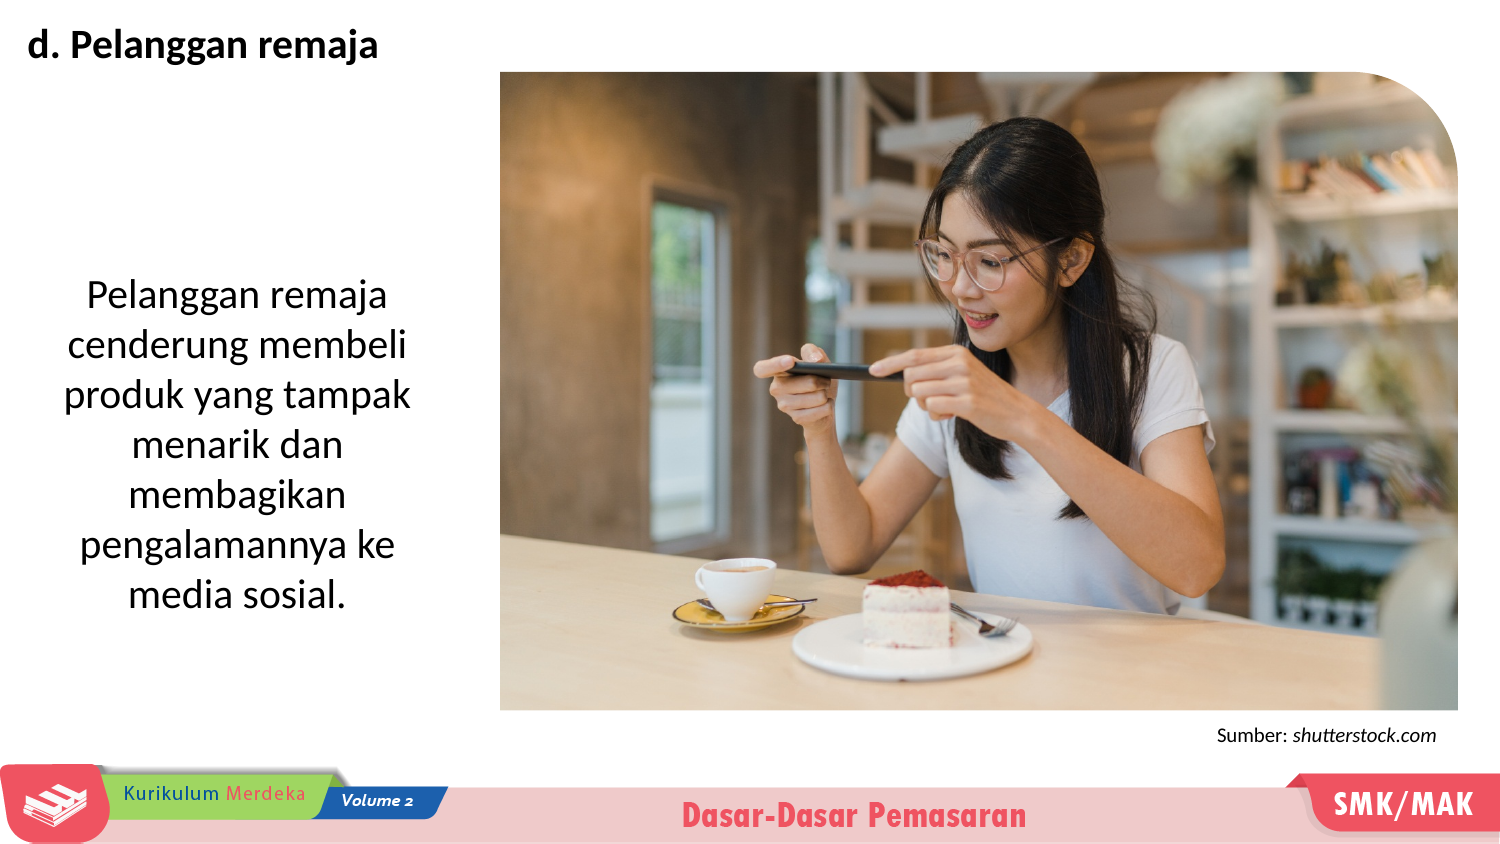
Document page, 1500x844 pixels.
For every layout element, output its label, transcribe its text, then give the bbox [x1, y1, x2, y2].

text_box d. Pelanggan remaja [12, 9, 1125, 75]
text_box Pelanggan remaja cenderung membeli produk yang tampak menarik dan membagikan pengalamannya ke media sosial. [12, 259, 463, 625]
picture [0, 764, 1500, 844]
text_box Sumber: shutterstock.com [1202, 719, 1452, 755]
picture [499, 71, 1459, 711]
